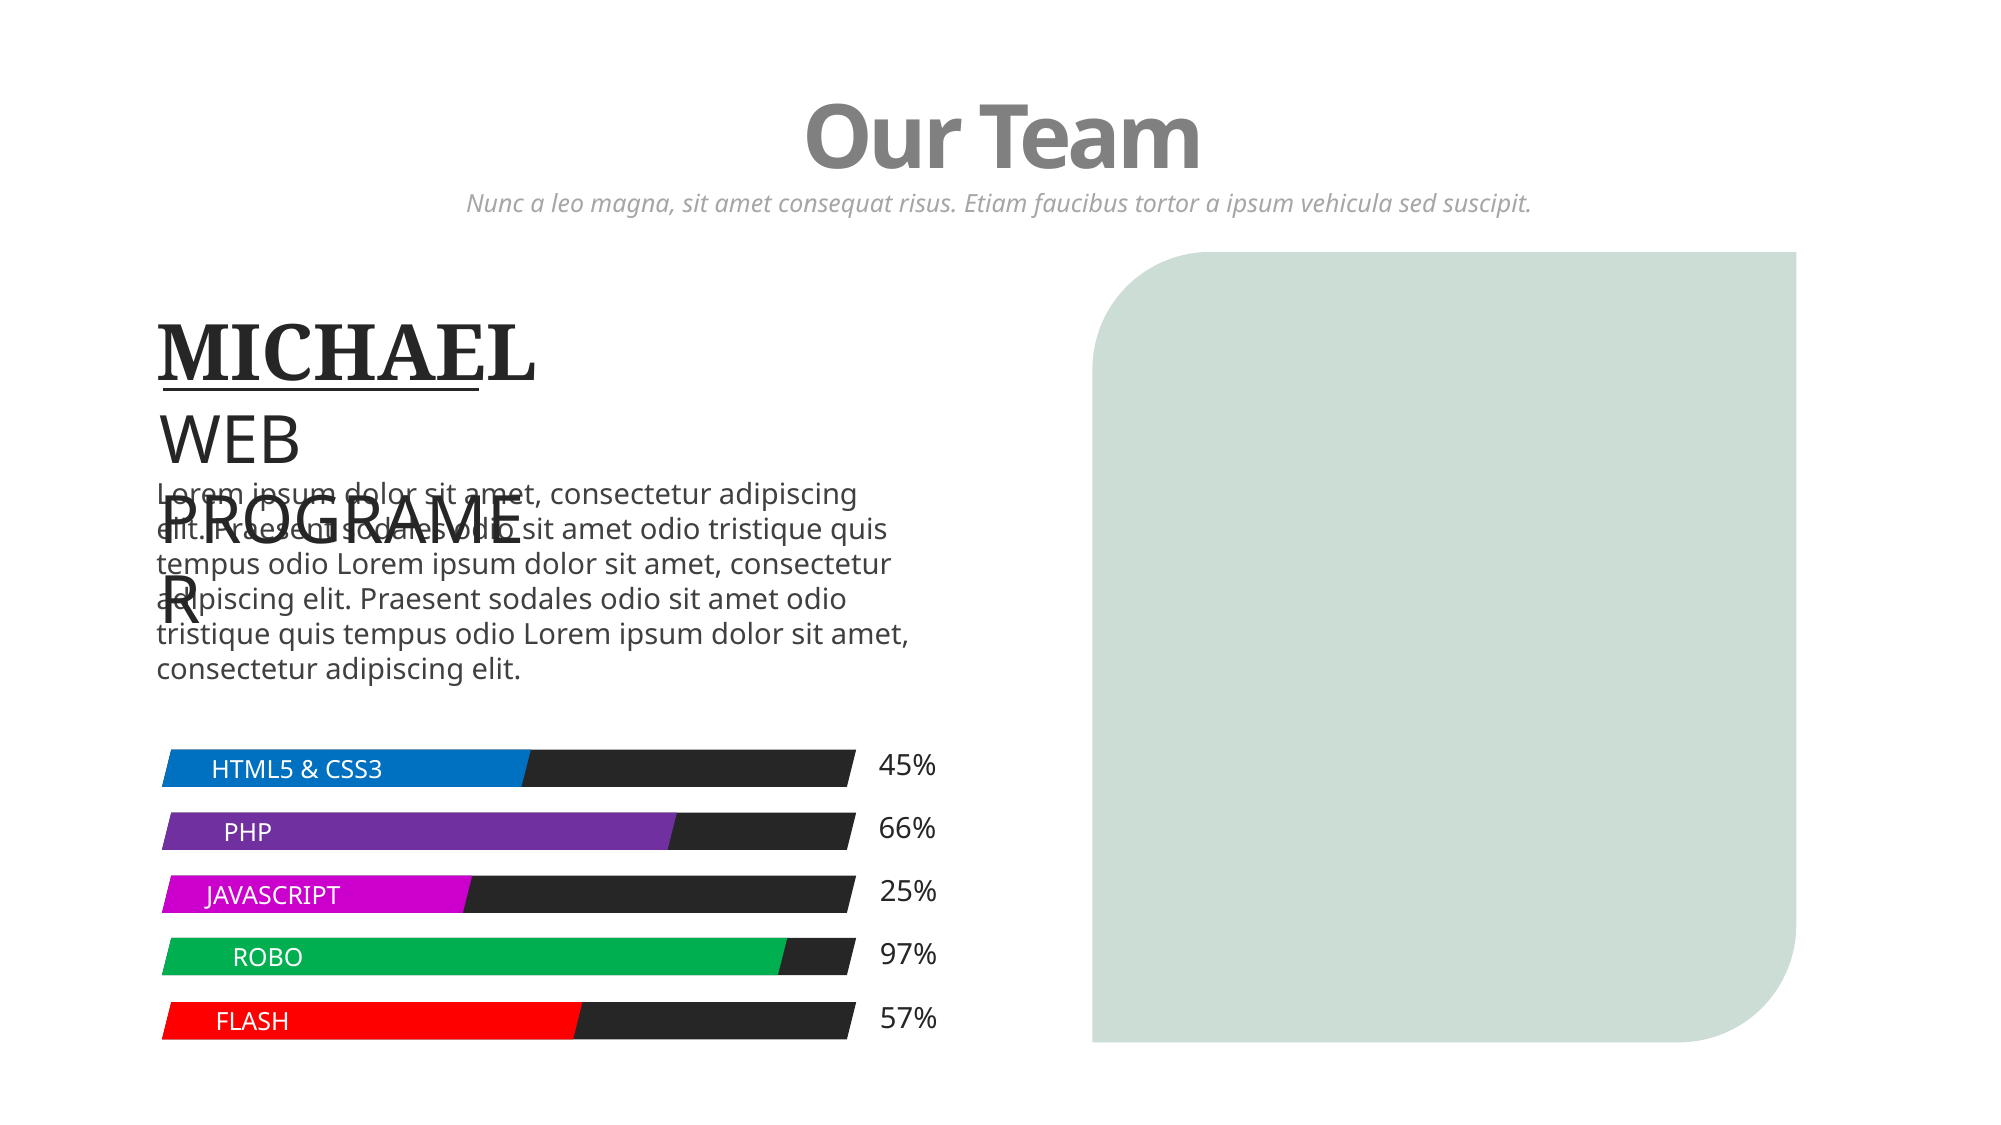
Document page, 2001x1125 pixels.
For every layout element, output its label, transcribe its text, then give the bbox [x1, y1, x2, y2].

text_box 45% [863, 739, 952, 789]
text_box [1092, 252, 1798, 1043]
text_box [779, 936, 858, 977]
text_box Nunc a leo magna, sit amet consequat risus. Etiam faucibus tortor a ipsum vehicula sed suscipit. [123, 182, 1884, 223]
text_box Our Team [792, 74, 1215, 182]
text_box WEB PROGRAMER [145, 389, 565, 644]
text_box 66% [863, 802, 951, 852]
text_box MICHAEL [141, 294, 756, 403]
text_box JAVASCRIPT [160, 874, 474, 914]
text_box HTML5 & CSS3 [160, 748, 533, 788]
text_box 57% [864, 991, 953, 1042]
text_box 25% [864, 865, 953, 915]
text_box [575, 1001, 858, 1041]
text_box FLASH [160, 1001, 584, 1041]
text_box [523, 748, 858, 788]
text_box [464, 874, 858, 914]
text_box Lorem ipsum dolor sit amet, consectetur adipiscing elit. Praesent sodales odio sit amet odio tristique quis tempus odio Lorem ipsum dolor sit amet, consectetur adipiscing elit. Praesent sodales odio sit amet odio tristique quis tempus odio Lorem ipsum dolor sit amet, consectetur adipiscing elit. [141, 467, 926, 693]
text_box PHP [160, 811, 679, 852]
text_box [669, 811, 858, 852]
text_box 97% [864, 927, 953, 978]
text_box ROBO [160, 936, 789, 977]
